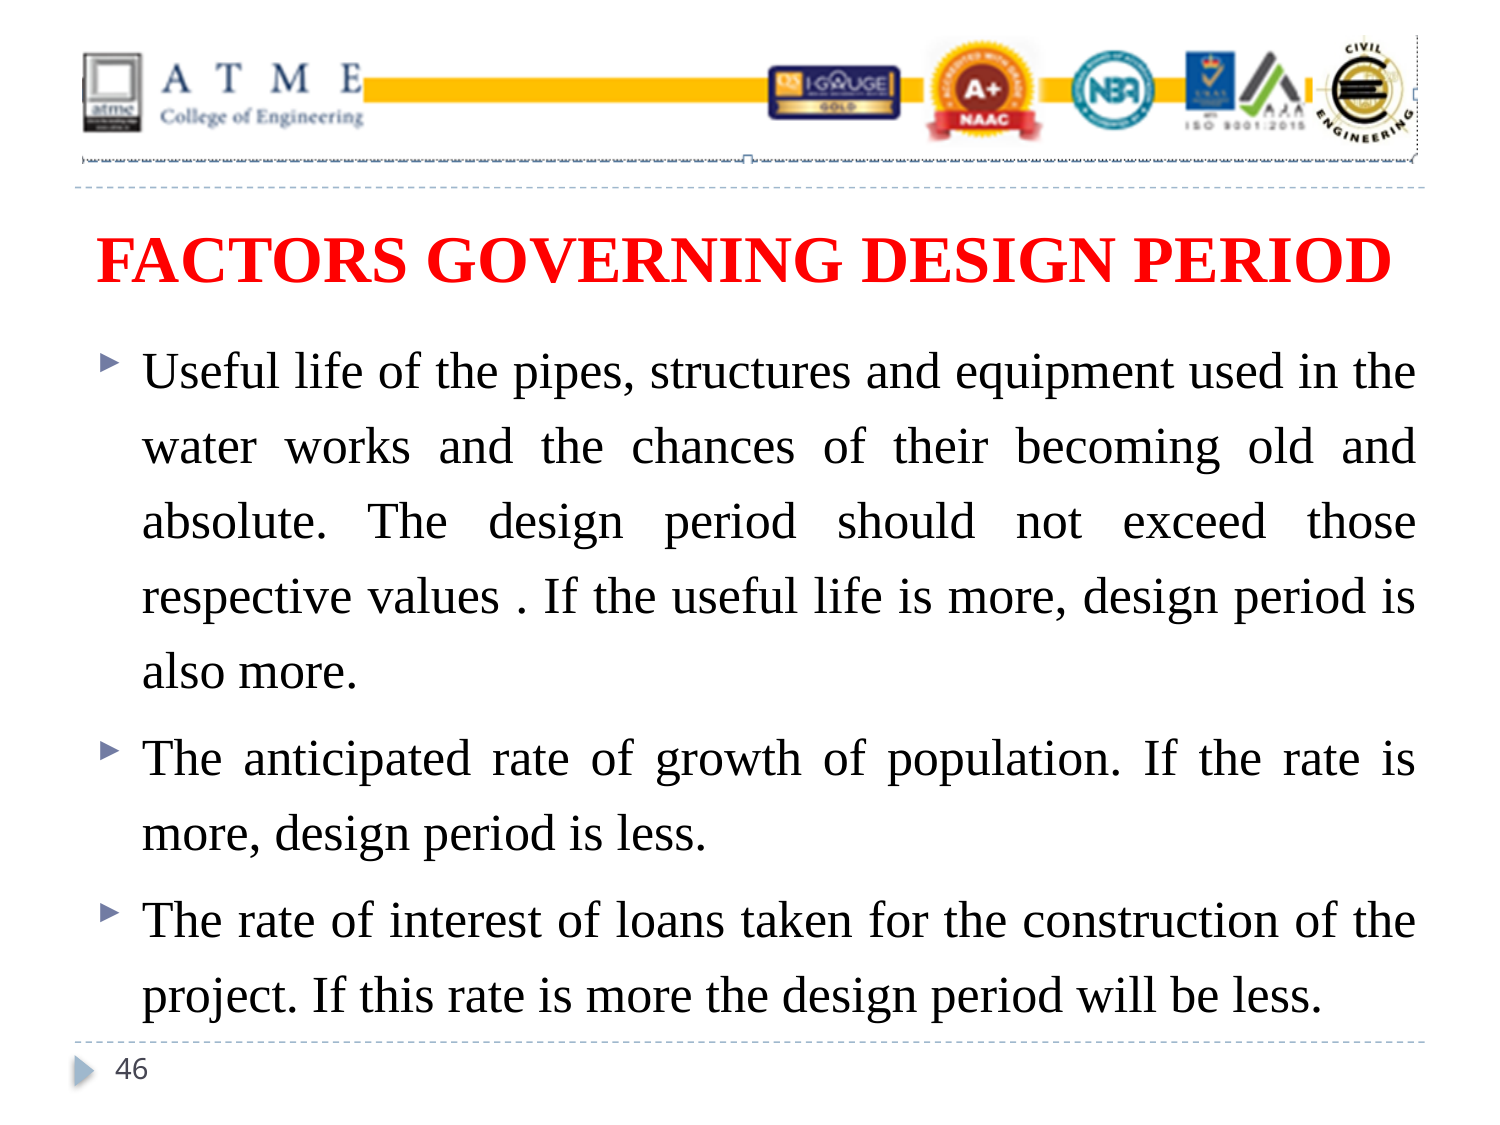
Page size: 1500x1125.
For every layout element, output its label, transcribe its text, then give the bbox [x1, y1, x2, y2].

title FACTORS GOVERNING DESIGN PERIOD [70, 187, 1421, 304]
picture [82, 35, 1418, 164]
slide_number 46 [100, 1042, 426, 1103]
list Useful life of the pipes, structures and equipment used in the water works and the chances of their becoming old and absolute. The design period should not exceed those respective values . If the useful life is more, design period is also more. The anticipated rate of growth of population. If the rate is more, design period is less. The rate of interest of loans taken for the construction of the project. If this rate is more the design period will be less. [82, 316, 1432, 1019]
